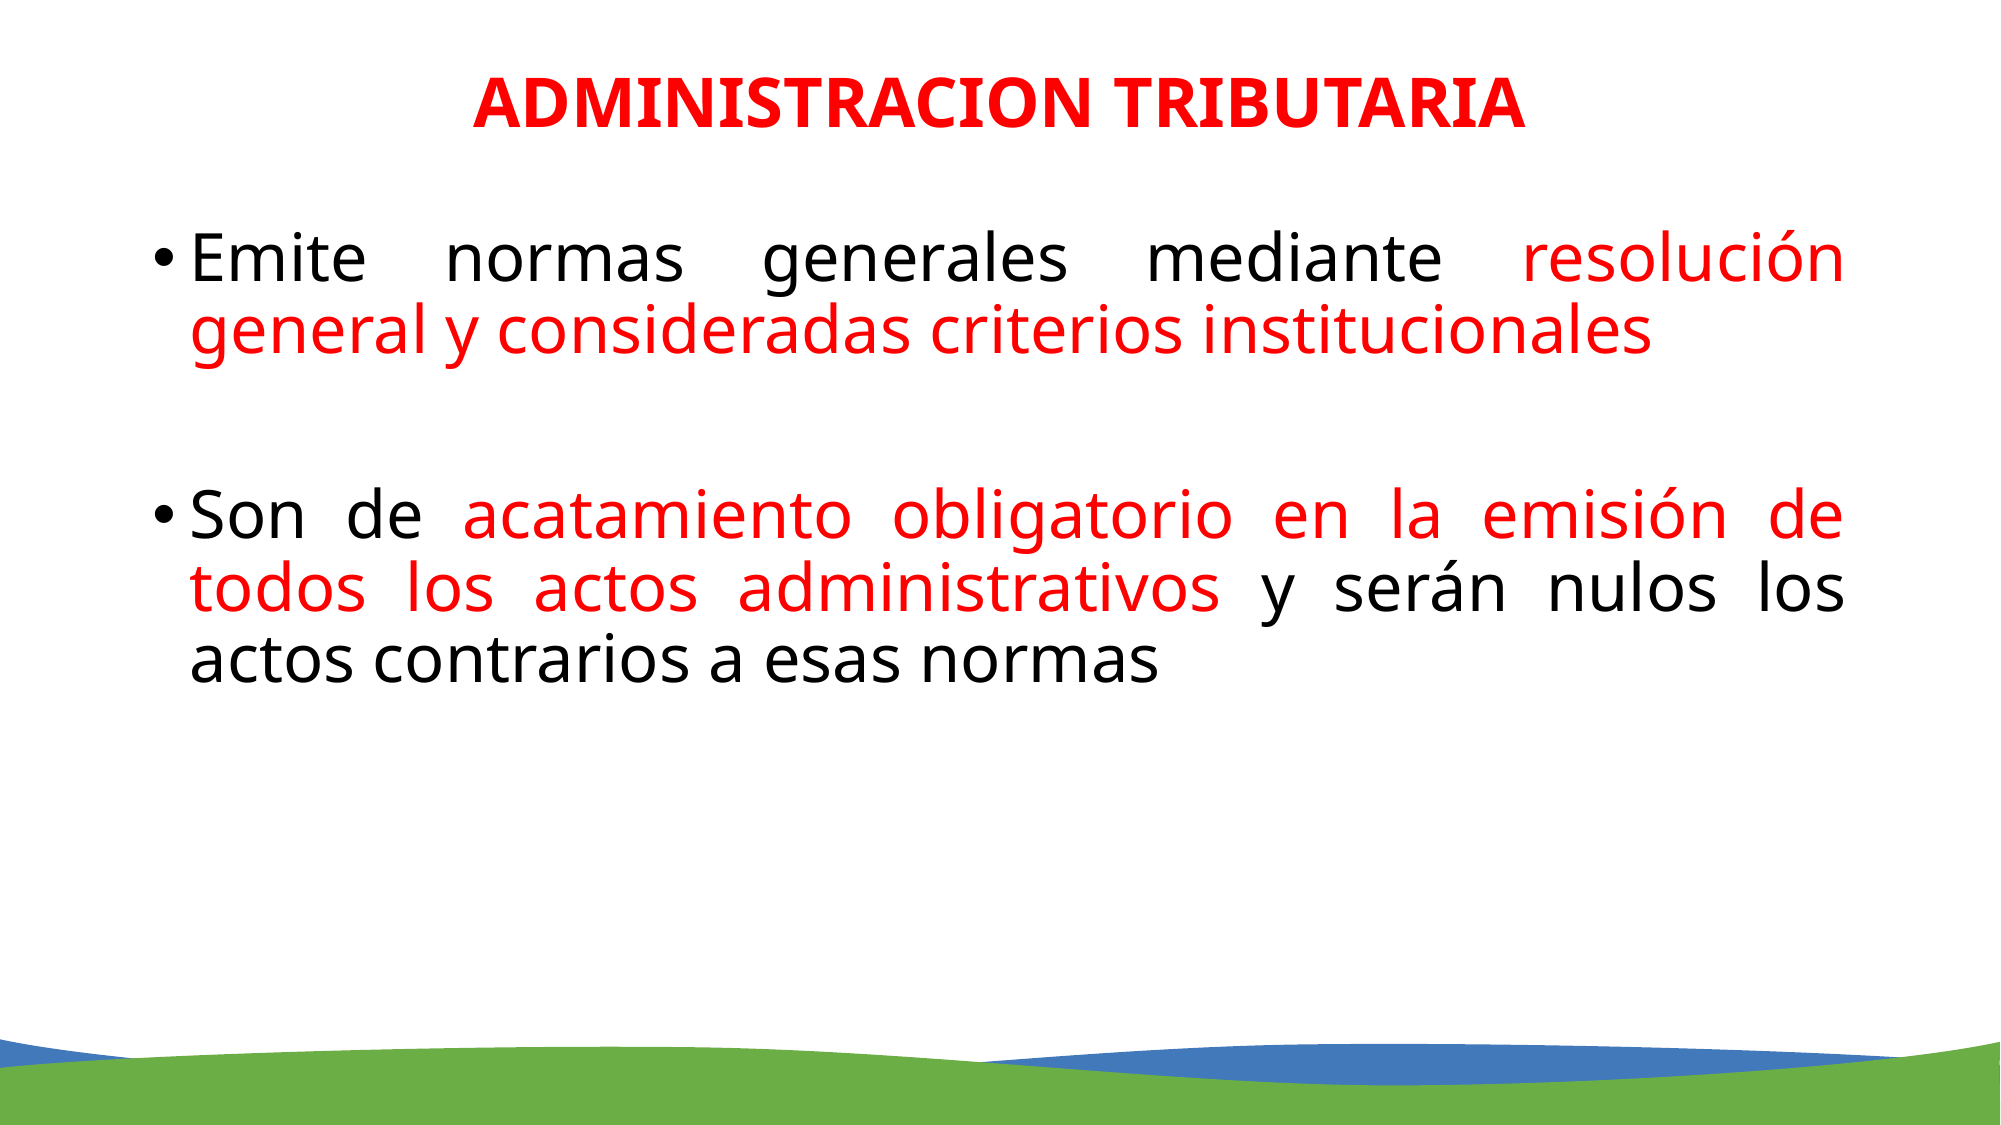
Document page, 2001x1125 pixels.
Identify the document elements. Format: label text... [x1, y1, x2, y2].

list Emite normas generales mediante resolución general y consideradas criterios institucionales Son de acatamiento obligatorio en la emisión de todos los actos administrativos y serán nulos los actos contrarios a esas normas [137, 216, 1863, 931]
title ADMINISTRACION TRIBUTARIA [137, 59, 1863, 150]
